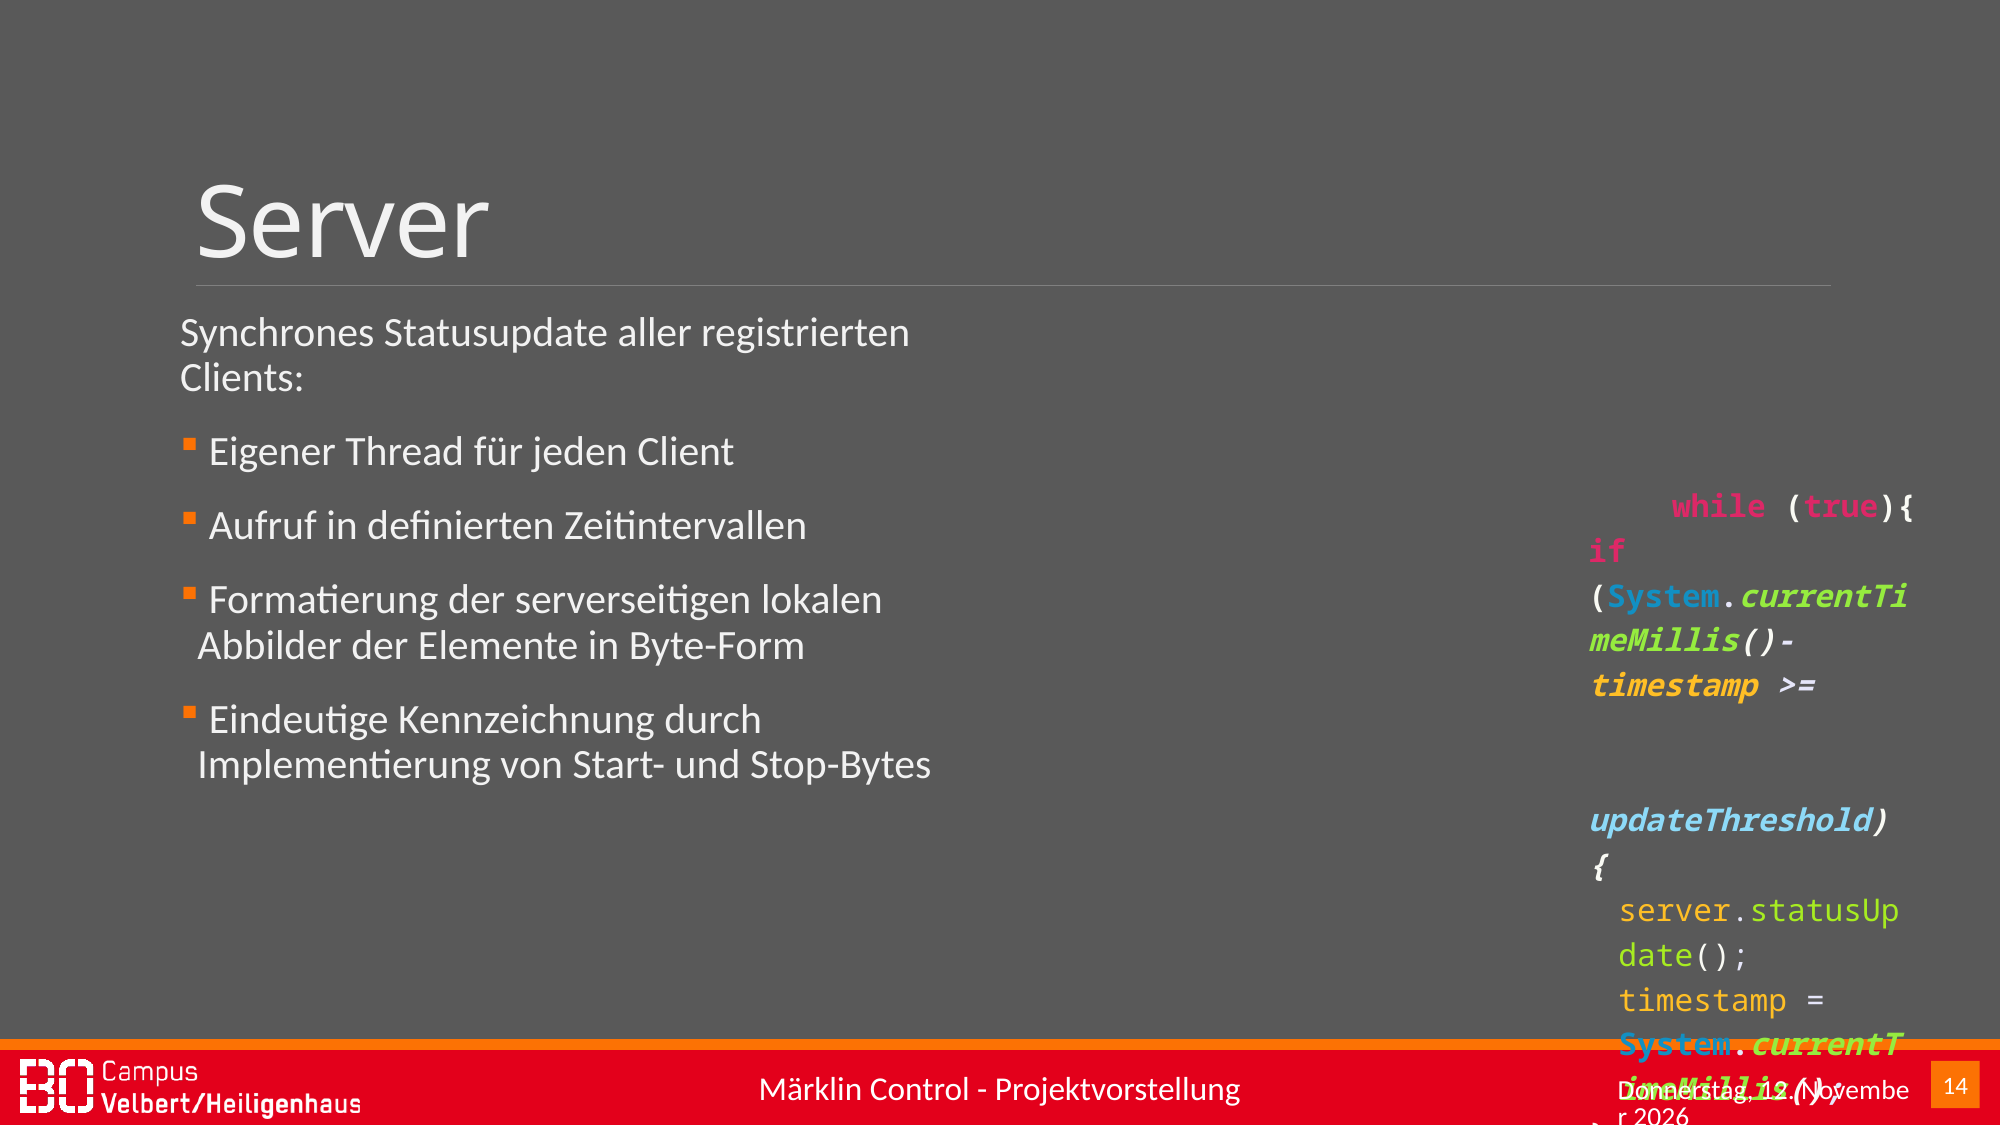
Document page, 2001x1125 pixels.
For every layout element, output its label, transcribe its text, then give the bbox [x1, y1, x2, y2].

picture [101, 1057, 365, 1120]
title Server [180, 47, 1830, 285]
slide_number 14 [1931, 1060, 1980, 1109]
list Synchrones Statusupdate aller registrierten Clients: Eigener Thread für jeden Client Aufruf in definierten Zeitintervallen Formatierung der serverseitigen lokalen Abbilder der Elemente in Byte-Form Eindeutige Kennzeichnung durch Implementierung von Start- und Stop-Bytes [180, 302, 990, 963]
list while (true){ if (System.currentTimeMillis()-timestamp >= updateThreshold) { server.statusUpdate(); timestamp = System.currentTimeMillis(); } else { try { Thread.sleep(50); } catch (InterruptedException e) { e.printStackTrace(); } } } [1525, 1054, 1931, 1115]
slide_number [1602, 1064, 1934, 1113]
picture [19, 1059, 94, 1113]
